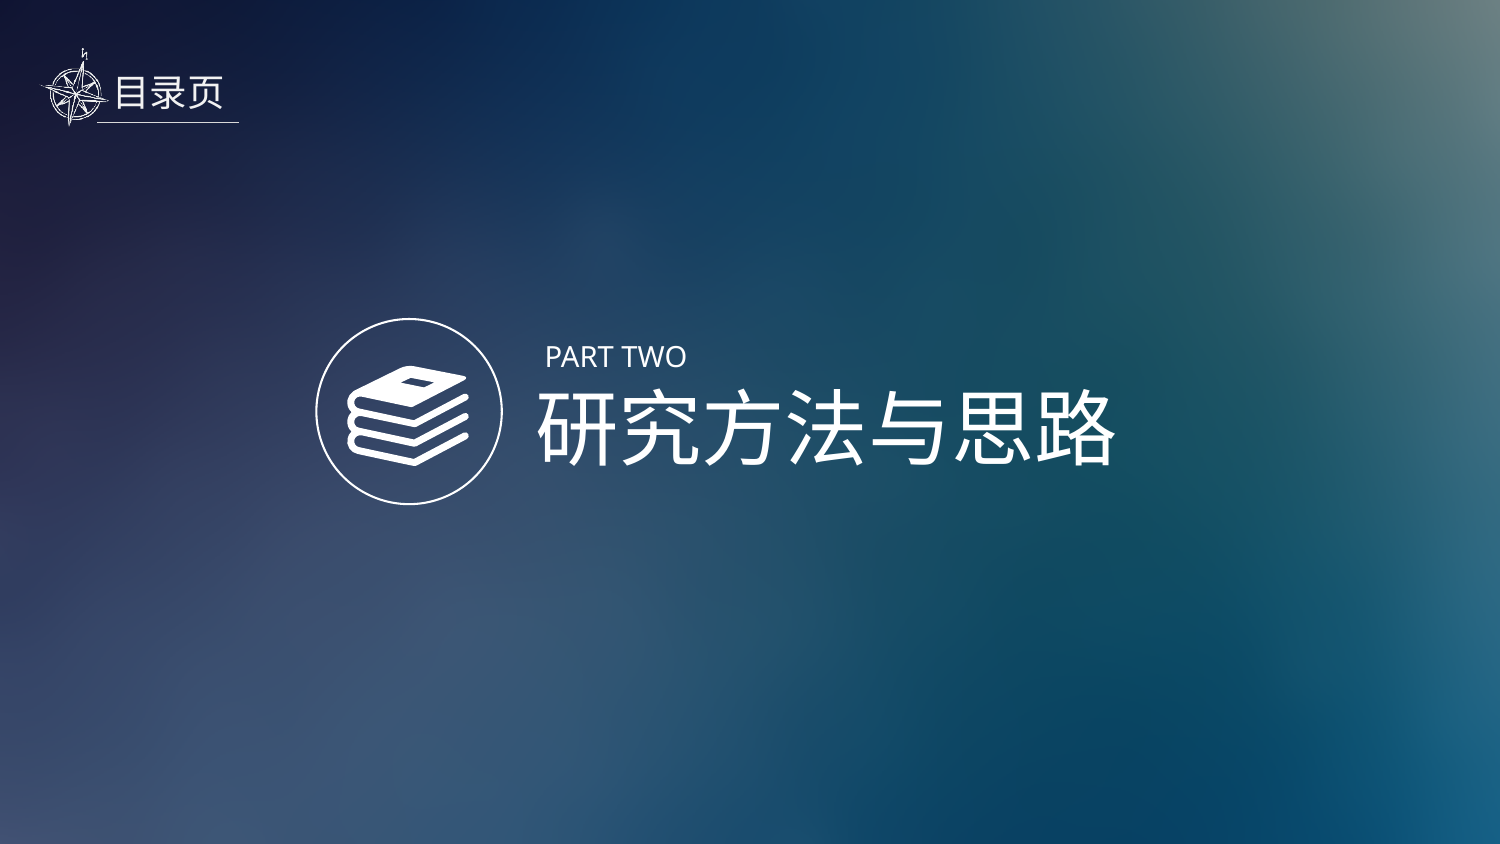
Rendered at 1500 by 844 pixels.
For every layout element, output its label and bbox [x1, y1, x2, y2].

text_box [38, 48, 263, 127]
text_box [502, 331, 1184, 486]
picture [0, 0, 1500, 844]
text_box [316, 318, 502, 505]
